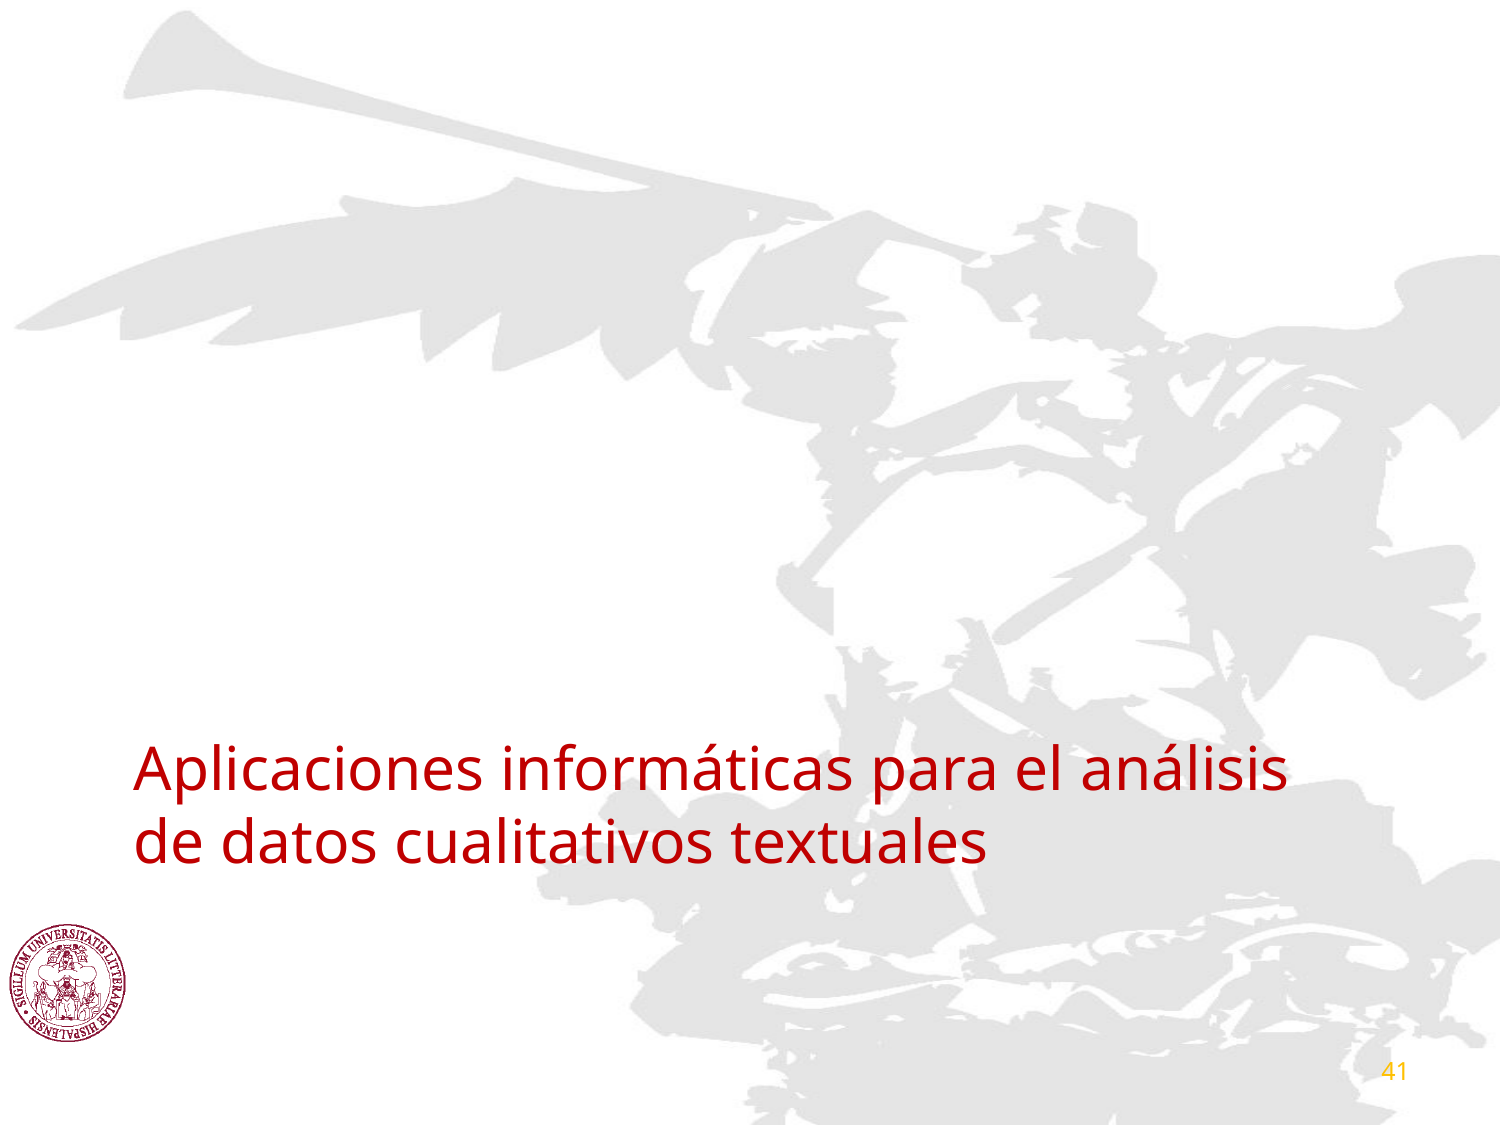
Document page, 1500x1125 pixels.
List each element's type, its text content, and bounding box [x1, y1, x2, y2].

slide_number 41 [1074, 1042, 1425, 1103]
title Aplicaciones informáticas para el análisis de datos cualitativos textuales [118, 722, 1394, 947]
picture [0, 0, 1500, 1125]
